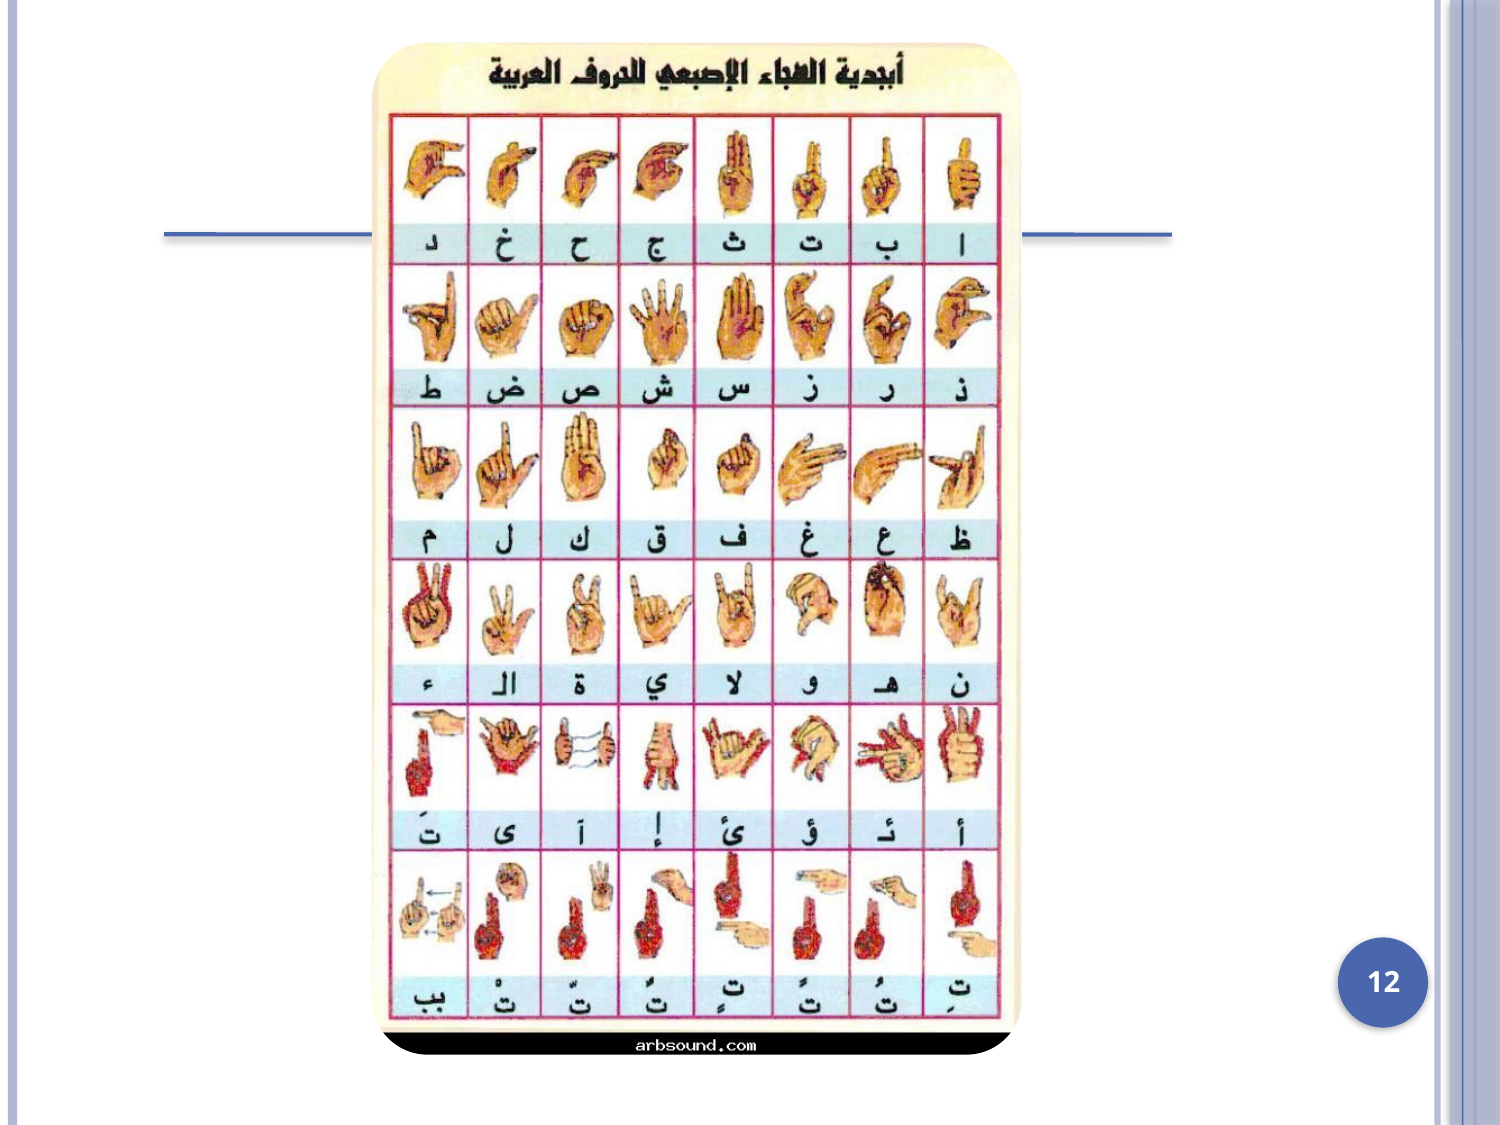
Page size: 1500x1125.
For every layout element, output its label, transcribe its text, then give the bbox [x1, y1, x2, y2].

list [371, 42, 1023, 1056]
slide_number 12 [1333, 940, 1434, 1026]
